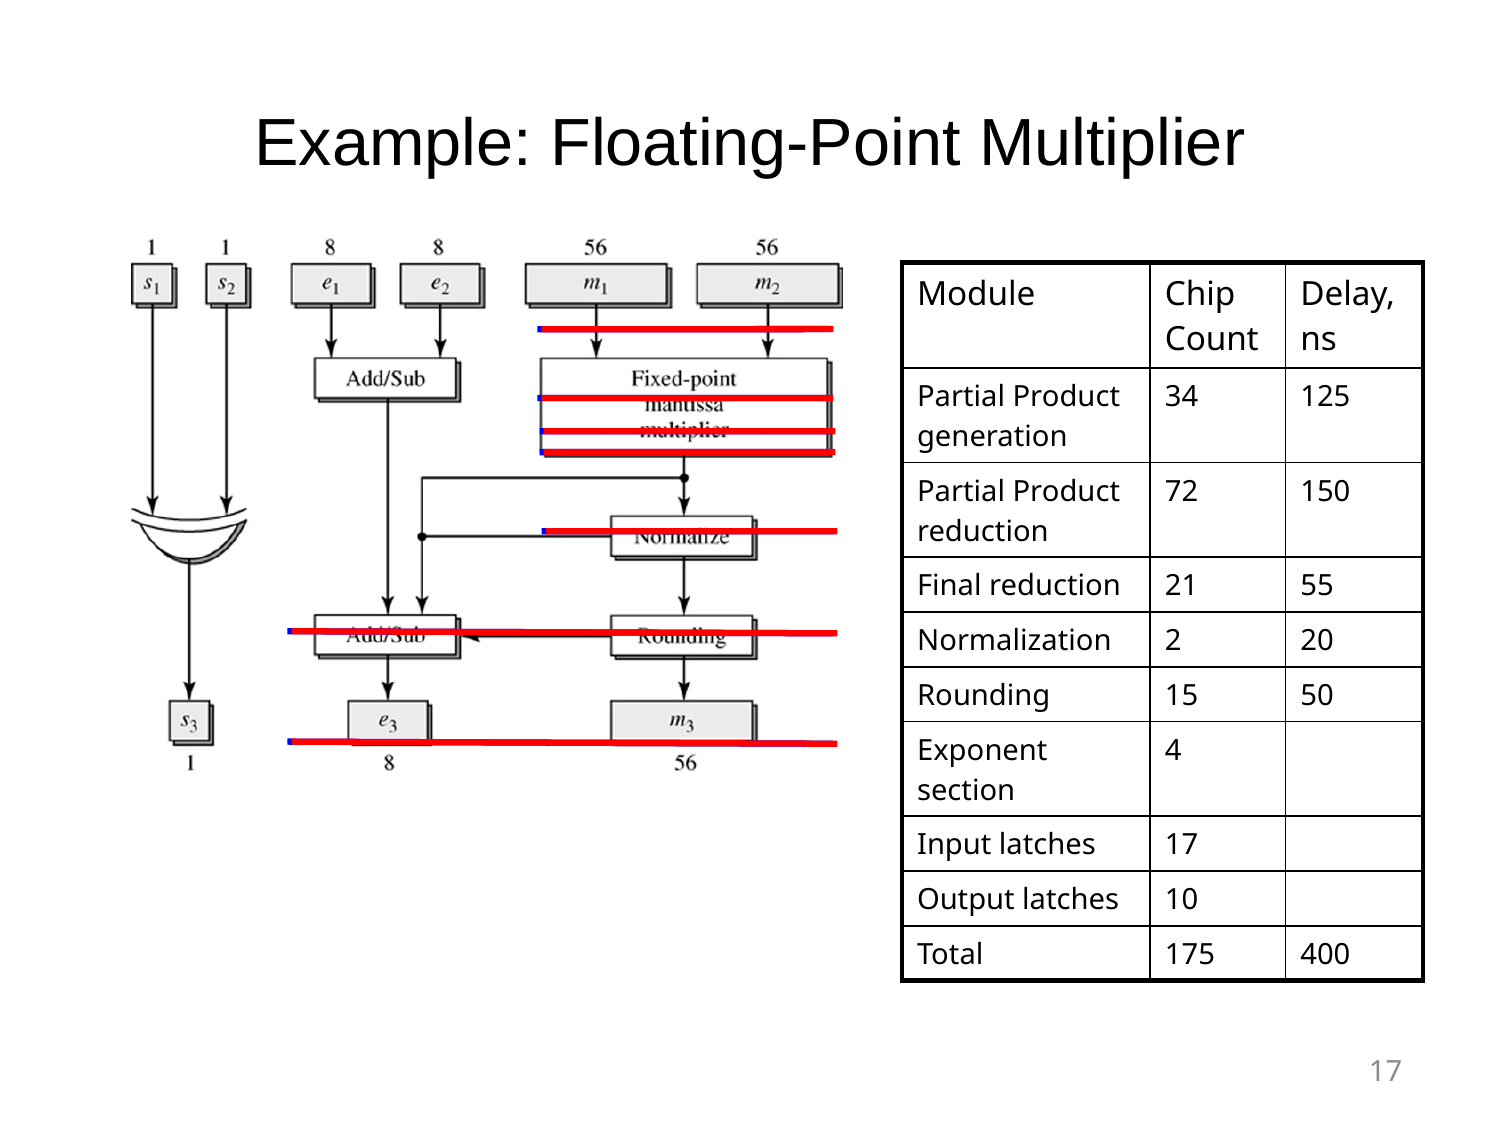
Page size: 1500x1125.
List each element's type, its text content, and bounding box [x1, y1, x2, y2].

picture [130, 234, 844, 774]
table_cell 34 [1151, 369, 1285, 462]
table_cell 72 [1151, 463, 1285, 556]
table_cell Input latches [904, 817, 1149, 870]
table_cell 21 [1151, 558, 1285, 611]
table_cell Partial Product generation [904, 369, 1149, 462]
table_cell 175 [1151, 927, 1285, 978]
table_header Chip Count [1151, 265, 1285, 367]
table_cell 2 [1151, 613, 1285, 666]
title Example: Floating-Point Multiplier [75, 45, 1425, 233]
slide_number 17 [1074, 1042, 1425, 1103]
table_cell 55 [1286, 558, 1421, 611]
table_cell 20 [1286, 613, 1421, 666]
table_header Delay, ns [1286, 265, 1421, 367]
table_cell 4 [1151, 722, 1285, 815]
table_cell Final reduction [904, 558, 1149, 611]
table_cell Total [904, 927, 1149, 978]
table_cell [1286, 872, 1421, 925]
table_cell Partial Product reduction [904, 463, 1149, 556]
table_cell 125 [1286, 369, 1421, 462]
table_cell Rounding [904, 668, 1149, 721]
table_cell 10 [1151, 872, 1285, 925]
table_cell 400 [1286, 927, 1421, 978]
table_cell 50 [1286, 668, 1421, 721]
table_cell [1286, 722, 1421, 815]
table_cell Exponent section [904, 722, 1149, 815]
table_cell 15 [1151, 668, 1285, 721]
table_cell Output latches [904, 872, 1149, 925]
table_cell 150 [1286, 463, 1421, 556]
table_cell Normalization [904, 613, 1149, 666]
table_header Module [904, 265, 1149, 367]
table_cell 17 [1151, 817, 1285, 870]
table_cell [1286, 817, 1421, 870]
